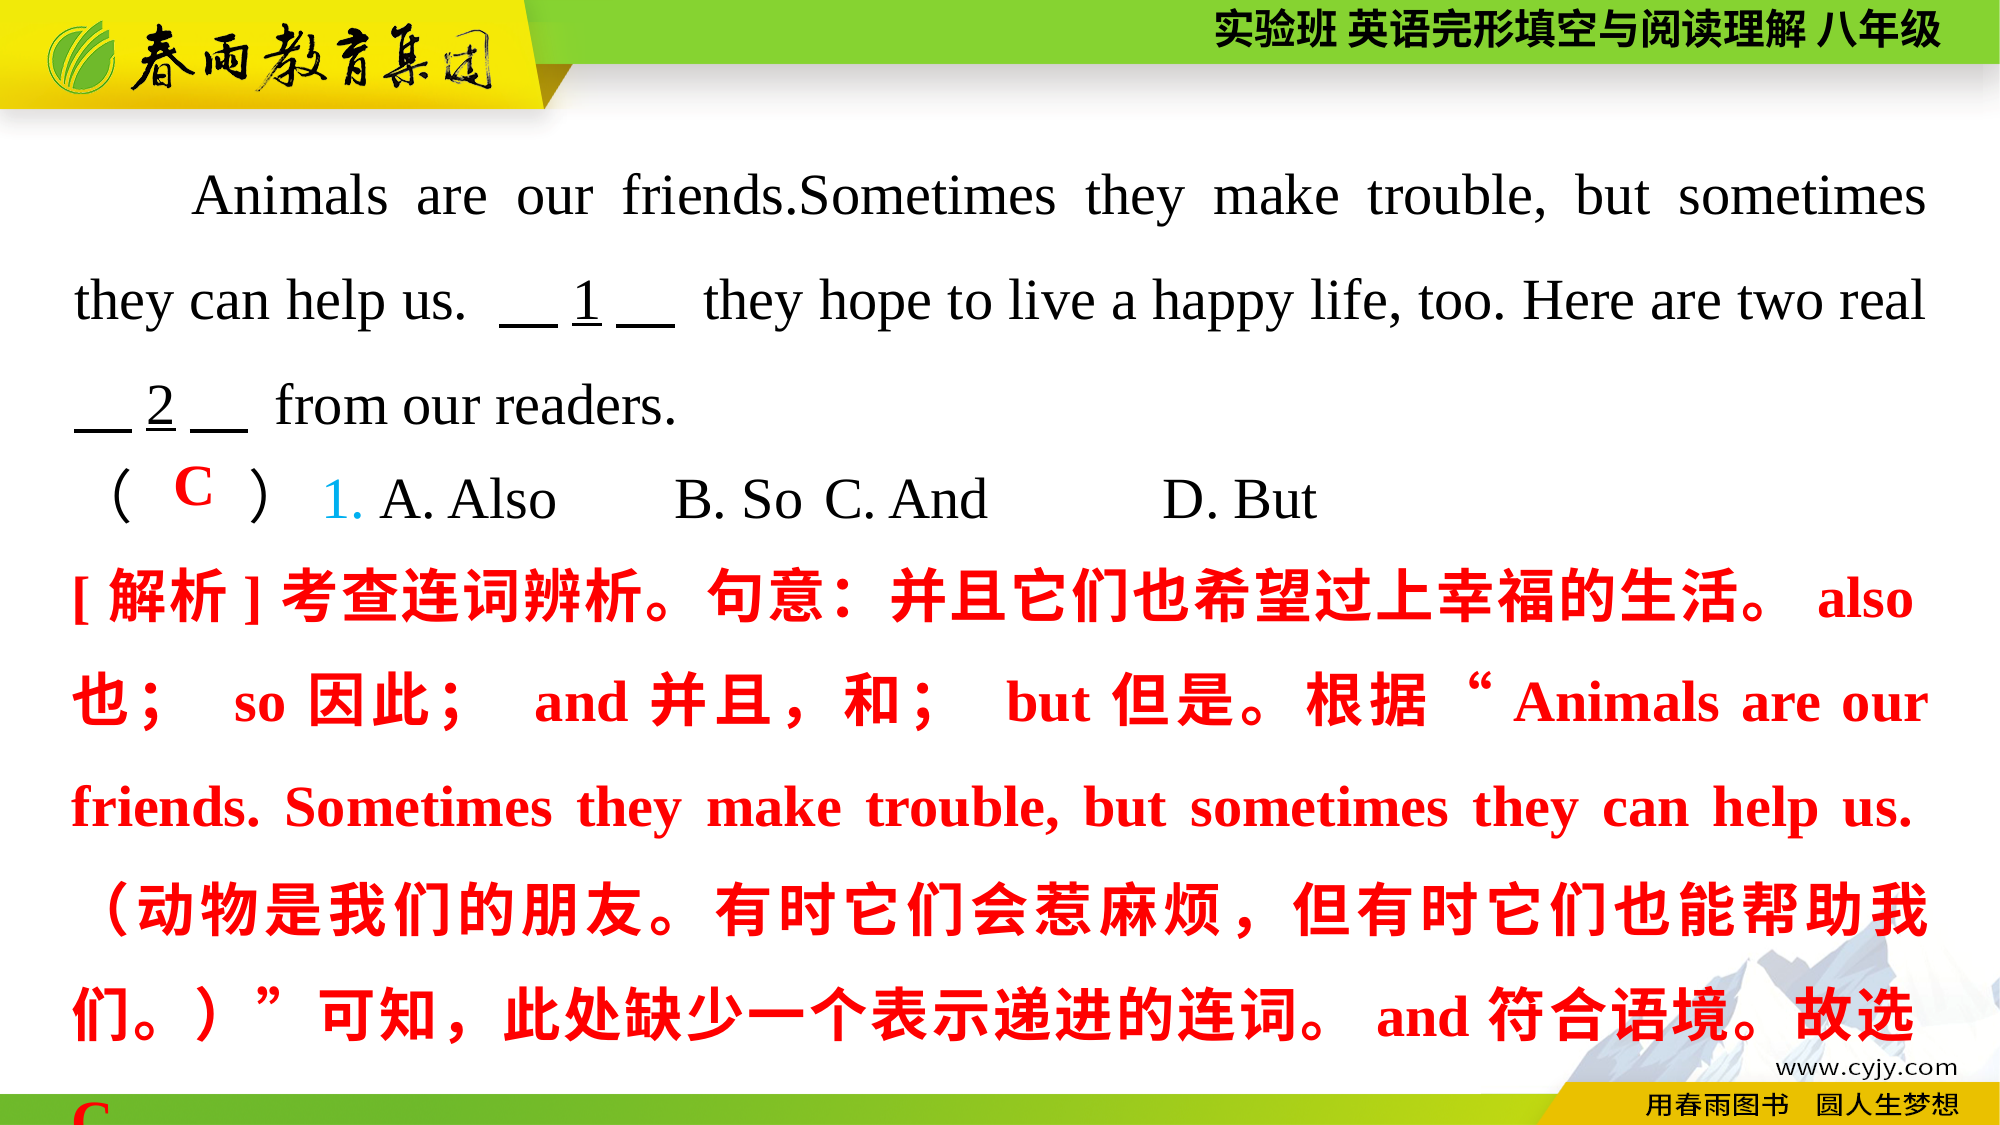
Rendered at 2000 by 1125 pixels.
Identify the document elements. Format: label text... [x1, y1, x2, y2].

text_box [解析]考查连词辨析。句意：并且它们也希望过上幸福的生活。also也； so因此； and并且，和； but但是。根据“Animals are our friends. Sometimes they make trouble, but sometimes they can help us.（动物是我们的朋友。有时它们会惹麻烦，但有时它们也能帮助我们。）”可知，此处缺少一个表示递进的连词。and符合语境。故选C。 [57, 516, 1944, 1125]
list Animals are our friends.Sometimes they make trouble, but sometimes they can help us. 1 they hope to live a happy life, too. Here are two real 2 from our readers. [59, 113, 1944, 417]
text_box C [158, 440, 231, 516]
text_box （ ）1. A. Also B. So C. And D. But [59, 417, 1944, 516]
picture [0, 0, 2000, 1125]
